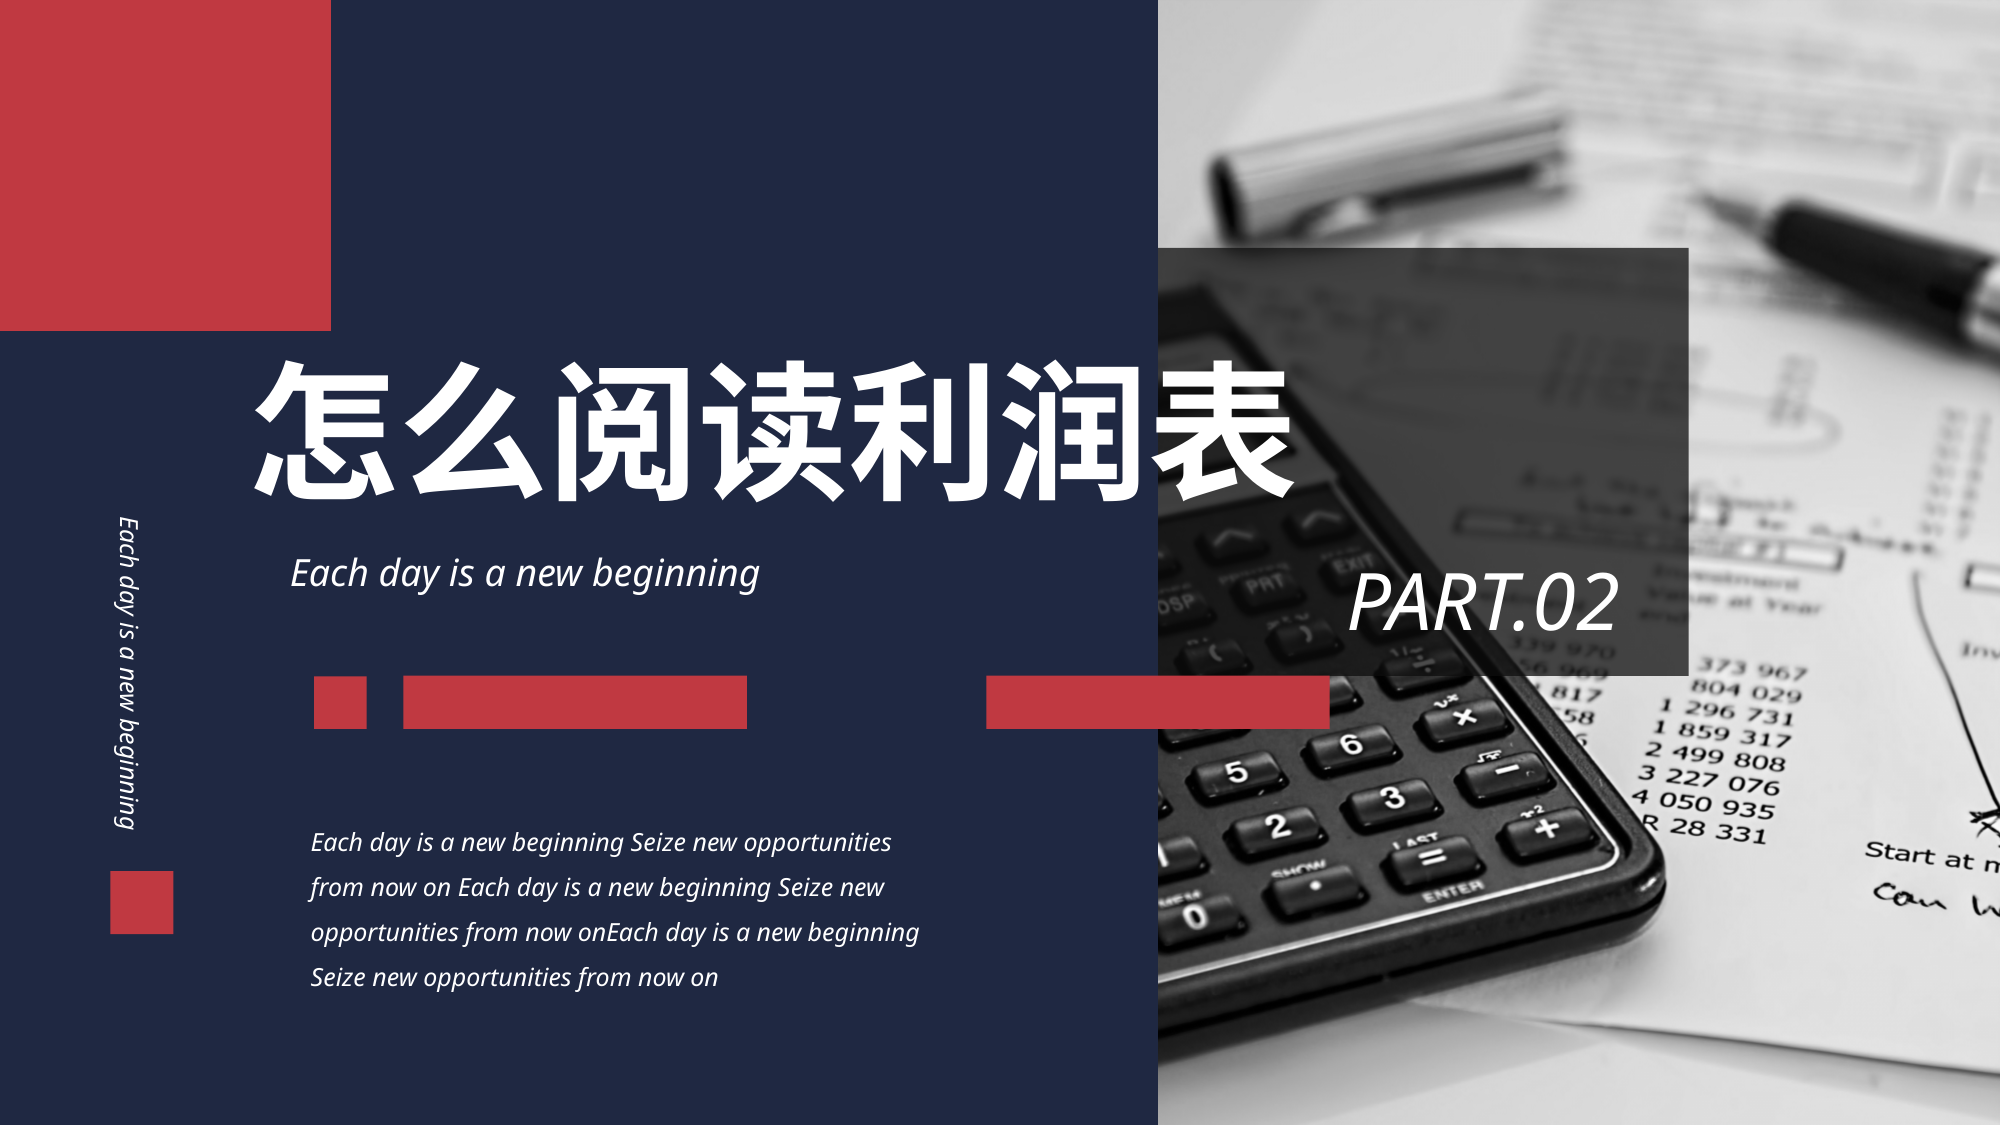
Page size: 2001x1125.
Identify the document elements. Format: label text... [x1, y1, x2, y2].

text_box [0, 0, 332, 332]
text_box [314, 675, 1330, 729]
text_box 怎么阅读利润表 [234, 330, 1157, 526]
text_box Each day is a new beginning [275, 541, 1157, 602]
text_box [110, 476, 174, 935]
picture [1157, 0, 2000, 1125]
text_box Each day is a new beginning Seize new opportunities from now on Each day is a new beginning Seize new opportunities from now onEach day is a new beginning Seize new opportunities from now on [302, 807, 937, 996]
